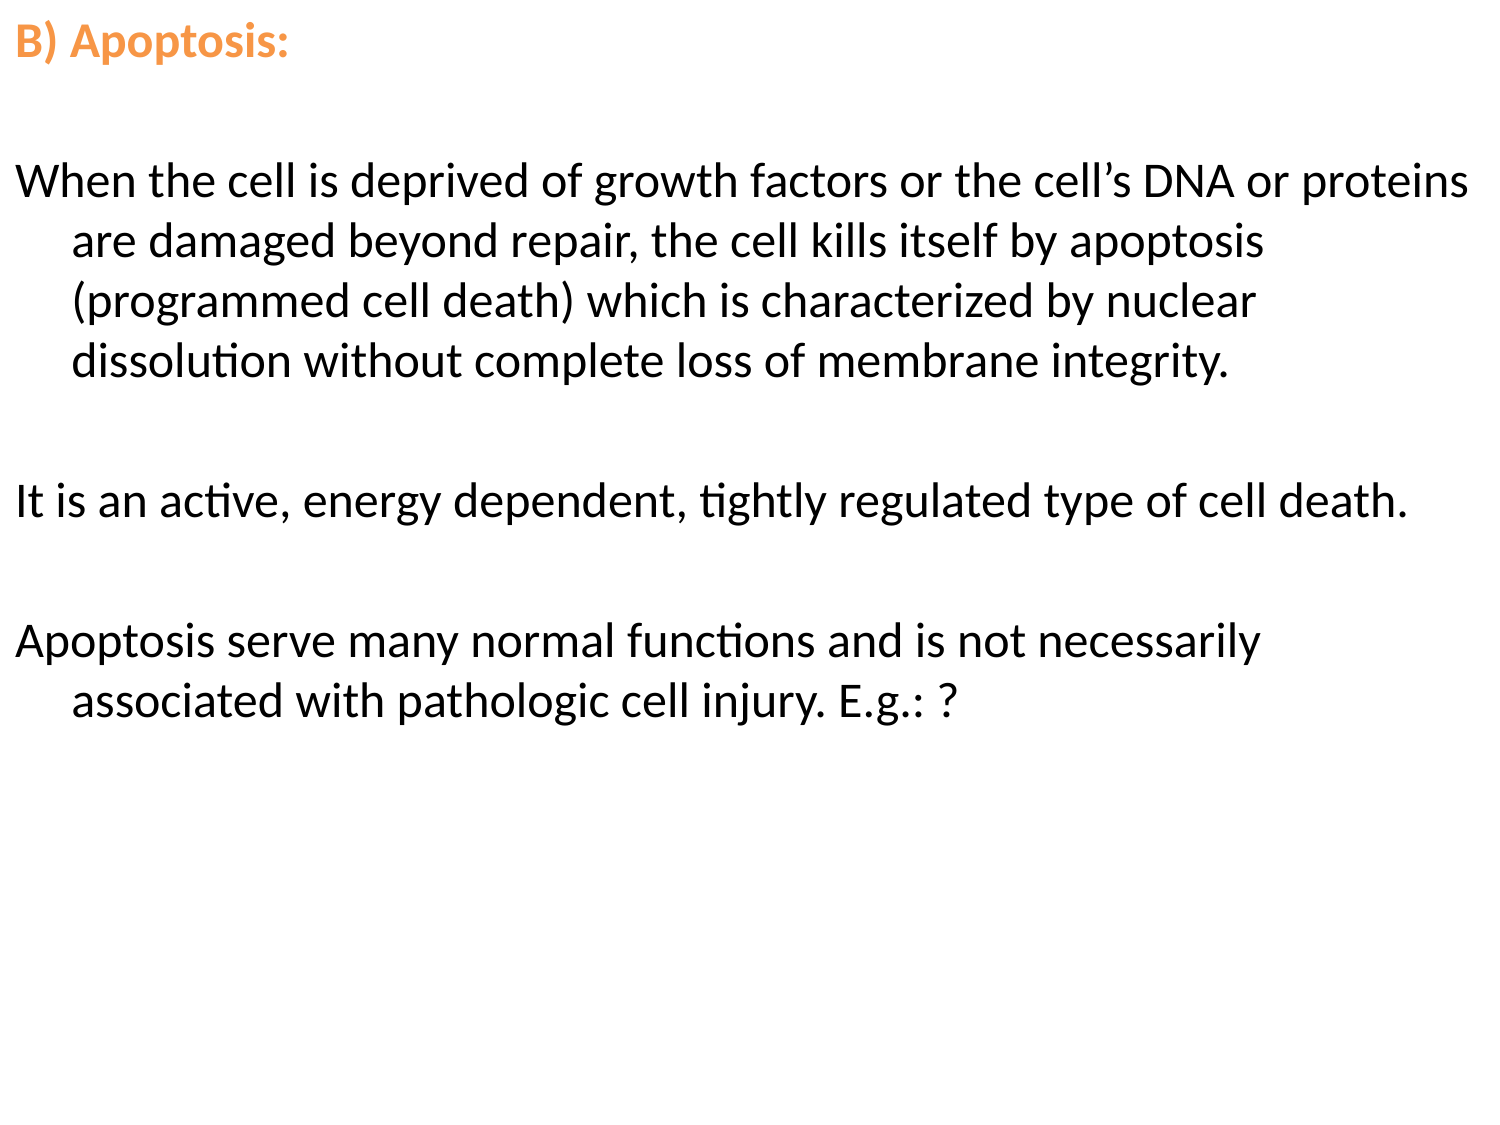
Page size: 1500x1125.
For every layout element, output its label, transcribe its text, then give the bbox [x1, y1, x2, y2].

list B) Apoptosis: When the cell is deprived of growth factors or the cell’s DNA or proteins are damaged beyond repair, the cell kills itself by apoptosis (programmed cell death) which is characterized by nuclear dissolution without complete loss of membrane integrity. It is an active, energy dependent, tightly regulated type of cell death. Apoptosis serve many normal functions and is not necessarily associated with pathologic cell injury. E.g.: ? [0, 0, 1500, 1125]
